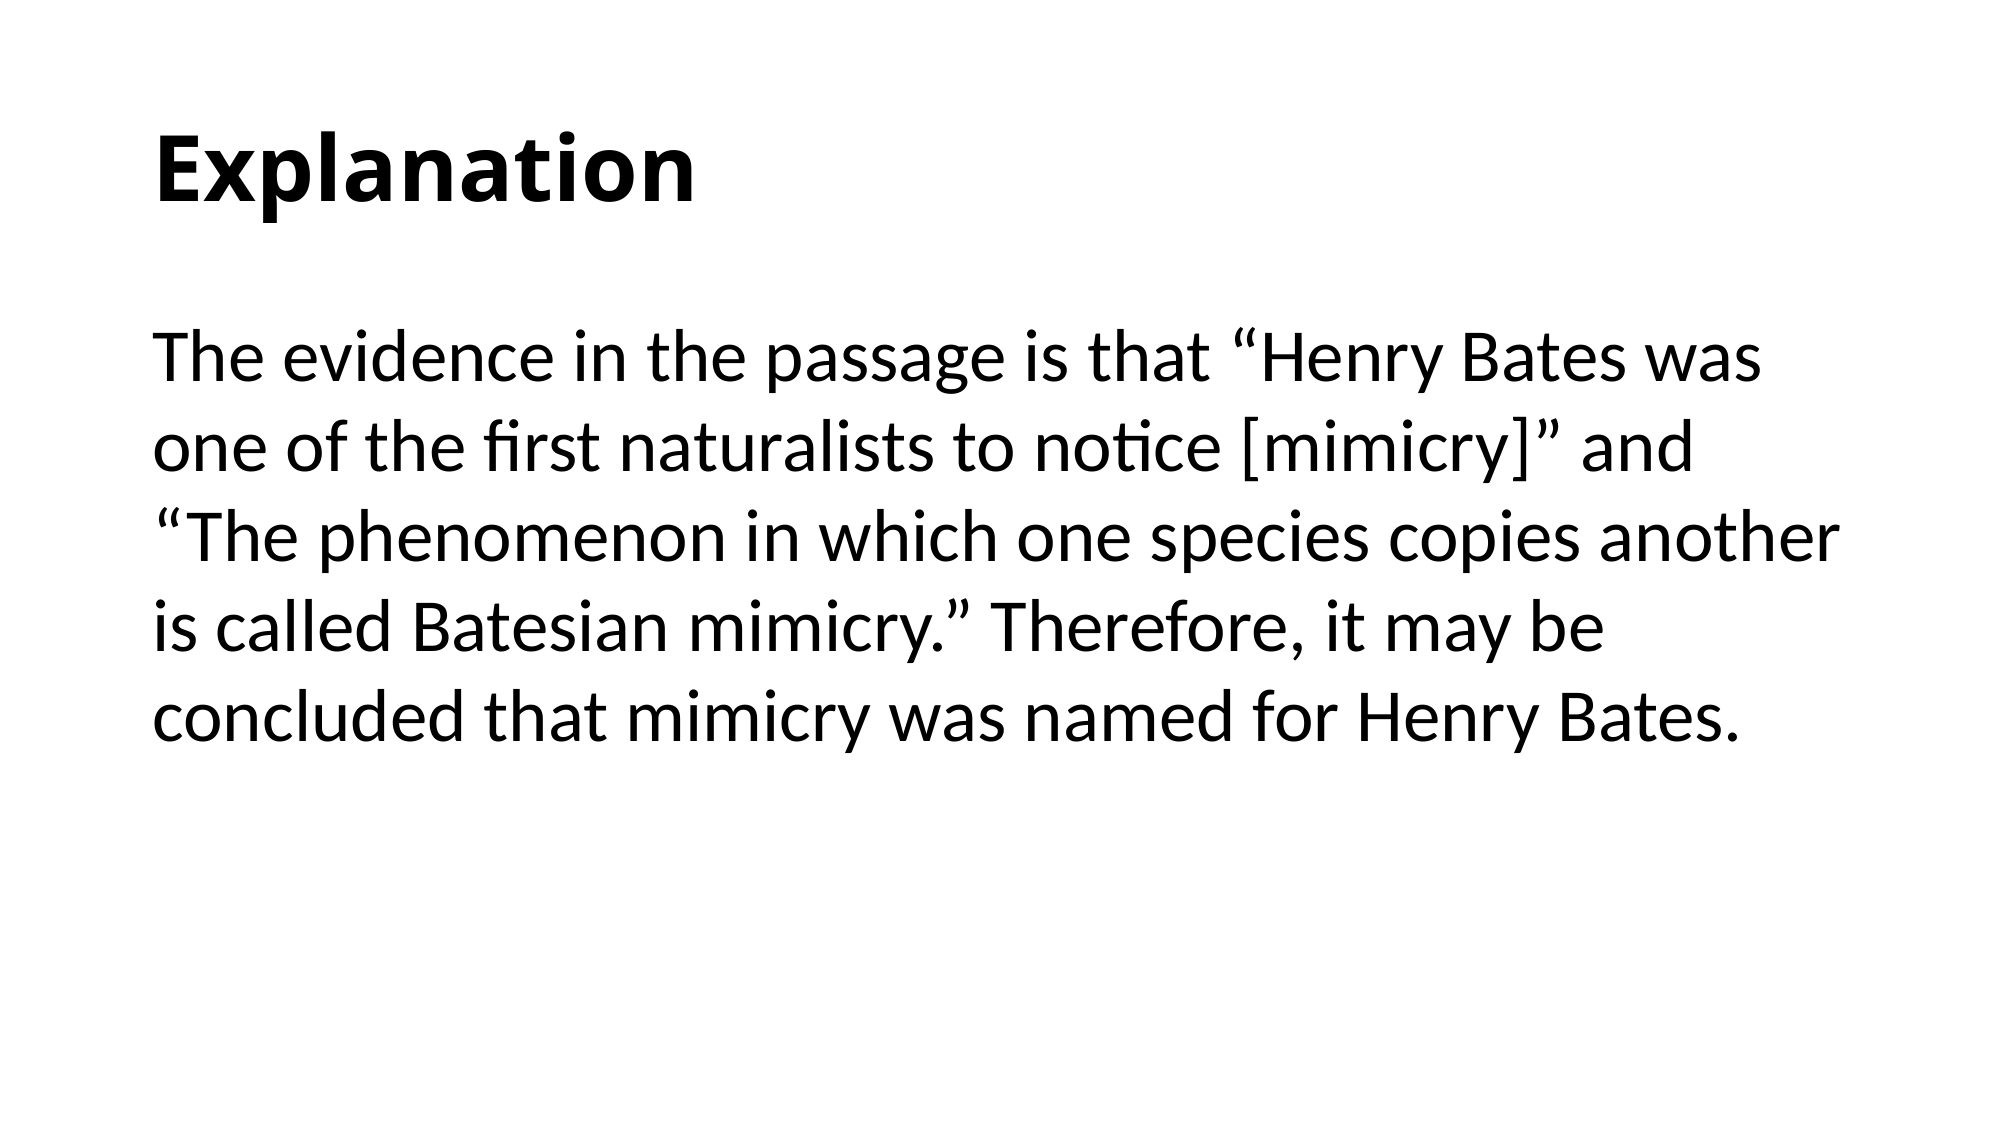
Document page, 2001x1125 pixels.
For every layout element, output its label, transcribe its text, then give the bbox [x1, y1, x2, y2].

list The evidence in the passage is that “Henry Bates was one of the first naturalists to notice [mimicry]” and “The phenomenon in which one species copies another is called Batesian mimicry.” Therefore, it may be concluded that mimicry was named for Henry Bates. [137, 299, 1863, 1014]
title Explanation [137, 62, 1863, 280]
